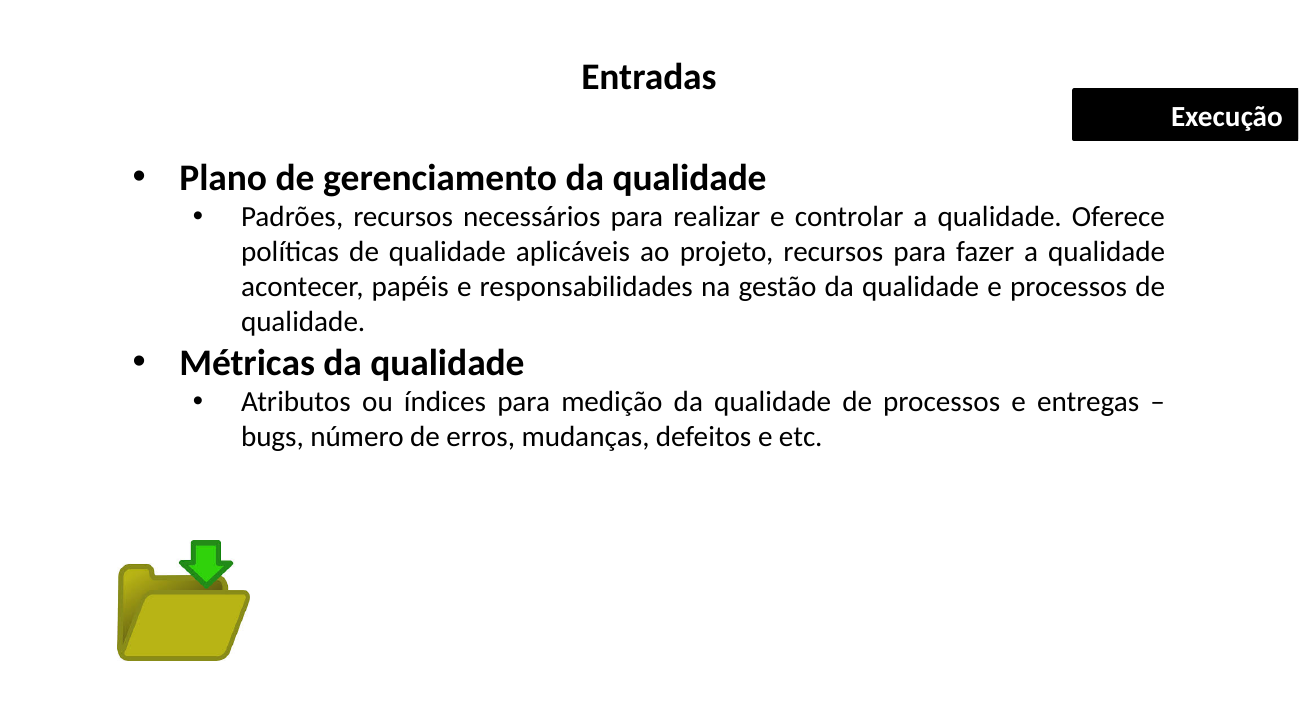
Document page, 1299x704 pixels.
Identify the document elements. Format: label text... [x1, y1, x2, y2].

text_box Execução [1074, 90, 1299, 140]
text_box Entradas [0, 44, 1299, 106]
text_box Plano de gerenciamento da qualidade Padrões, recursos necessários para realizar e controlar a qualidade. Oferece políticas de qualidade aplicáveis ao projeto, recursos para fazer a qualidade acontecer, papéis e responsabilidades na gestão da qualidade e processos de qualidade. Métricas da qualidade Atributos ou índices para medição da qualidade de processos e entregas – bugs, número de erros, mudanças, defeitos e etc. [117, 145, 1181, 464]
picture [117, 540, 250, 661]
